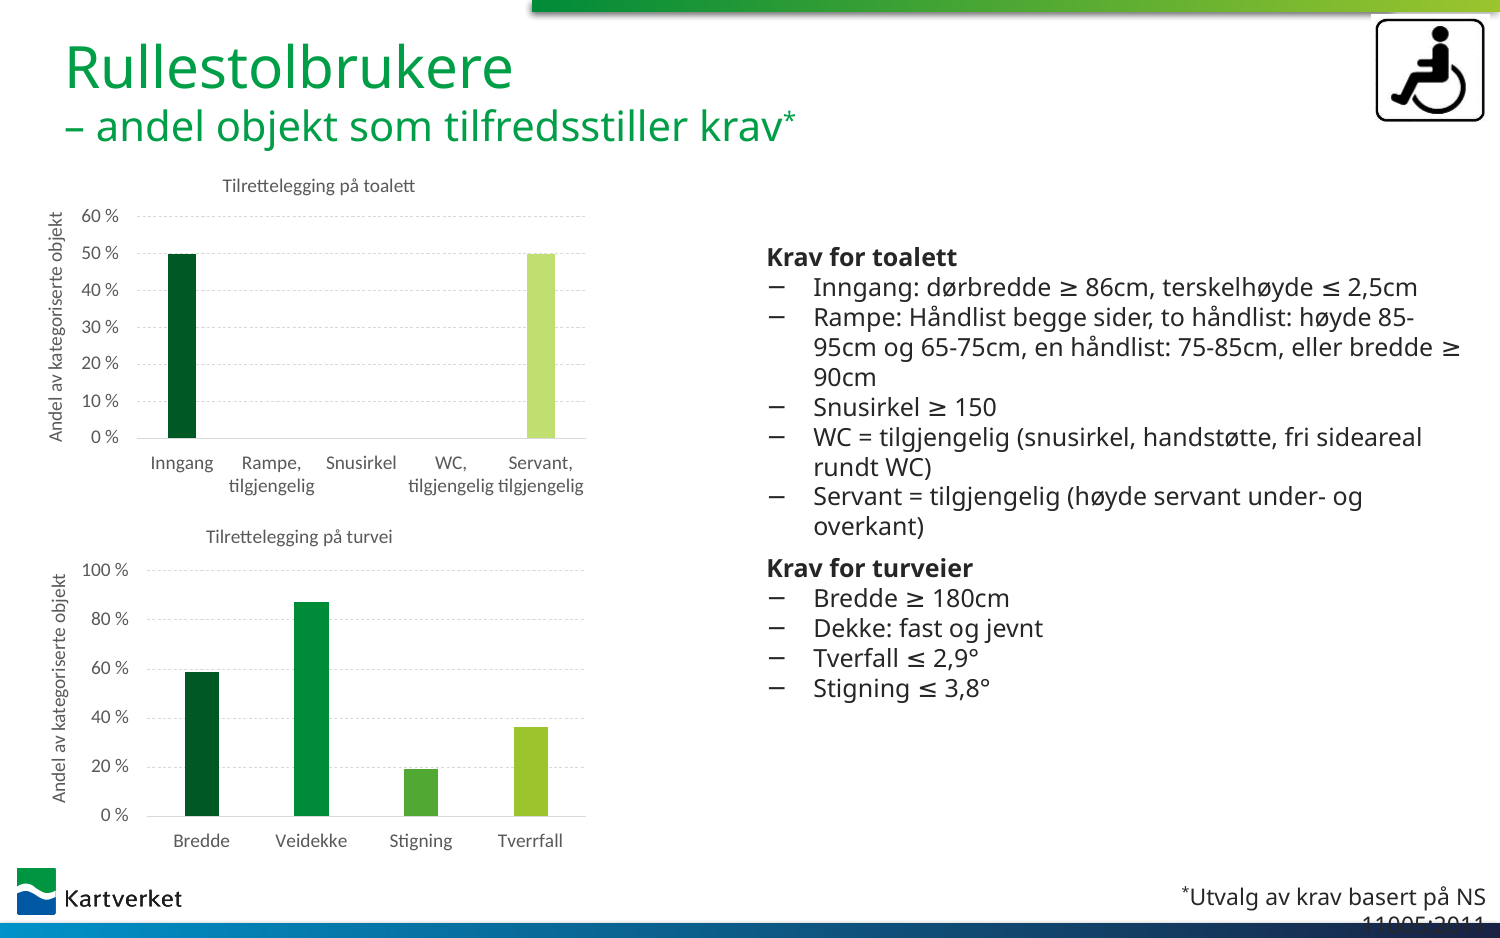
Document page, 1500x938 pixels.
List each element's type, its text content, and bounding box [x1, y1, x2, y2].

text_box Krav for turveier Bredde ≥ 180cm Dekke: fast og jevnt Tverfall ≤ 2,9° Stigning ≤ 3,8° [751, 545, 1483, 710]
picture [1371, 13, 1491, 127]
text_box *Utvalg av krav basert på NS 11005:2011 [1068, 873, 1500, 938]
picture [41, 166, 598, 505]
text_box Krav for toalett Inngang: dørbredde ≥ 86cm, terskelhøyde ≤ 2,5cm Rampe: Håndlist begge sider, to håndlist: høyde 85-95cm og 65-75cm, en håndlist: 75-85cm, eller bredde ≥ 90cm Snusirkel ≥ 150 WC = tilgjengelig (snusirkel, handstøtte, fri sideareal rundt WC) Servant = tilgjengelig (høyde servant under- og overkant) [751, 234, 1483, 545]
text_box Rullestolbrukere – andel objekt som tilfredsstiller krav* [49, 14, 1431, 158]
picture [41, 520, 597, 859]
